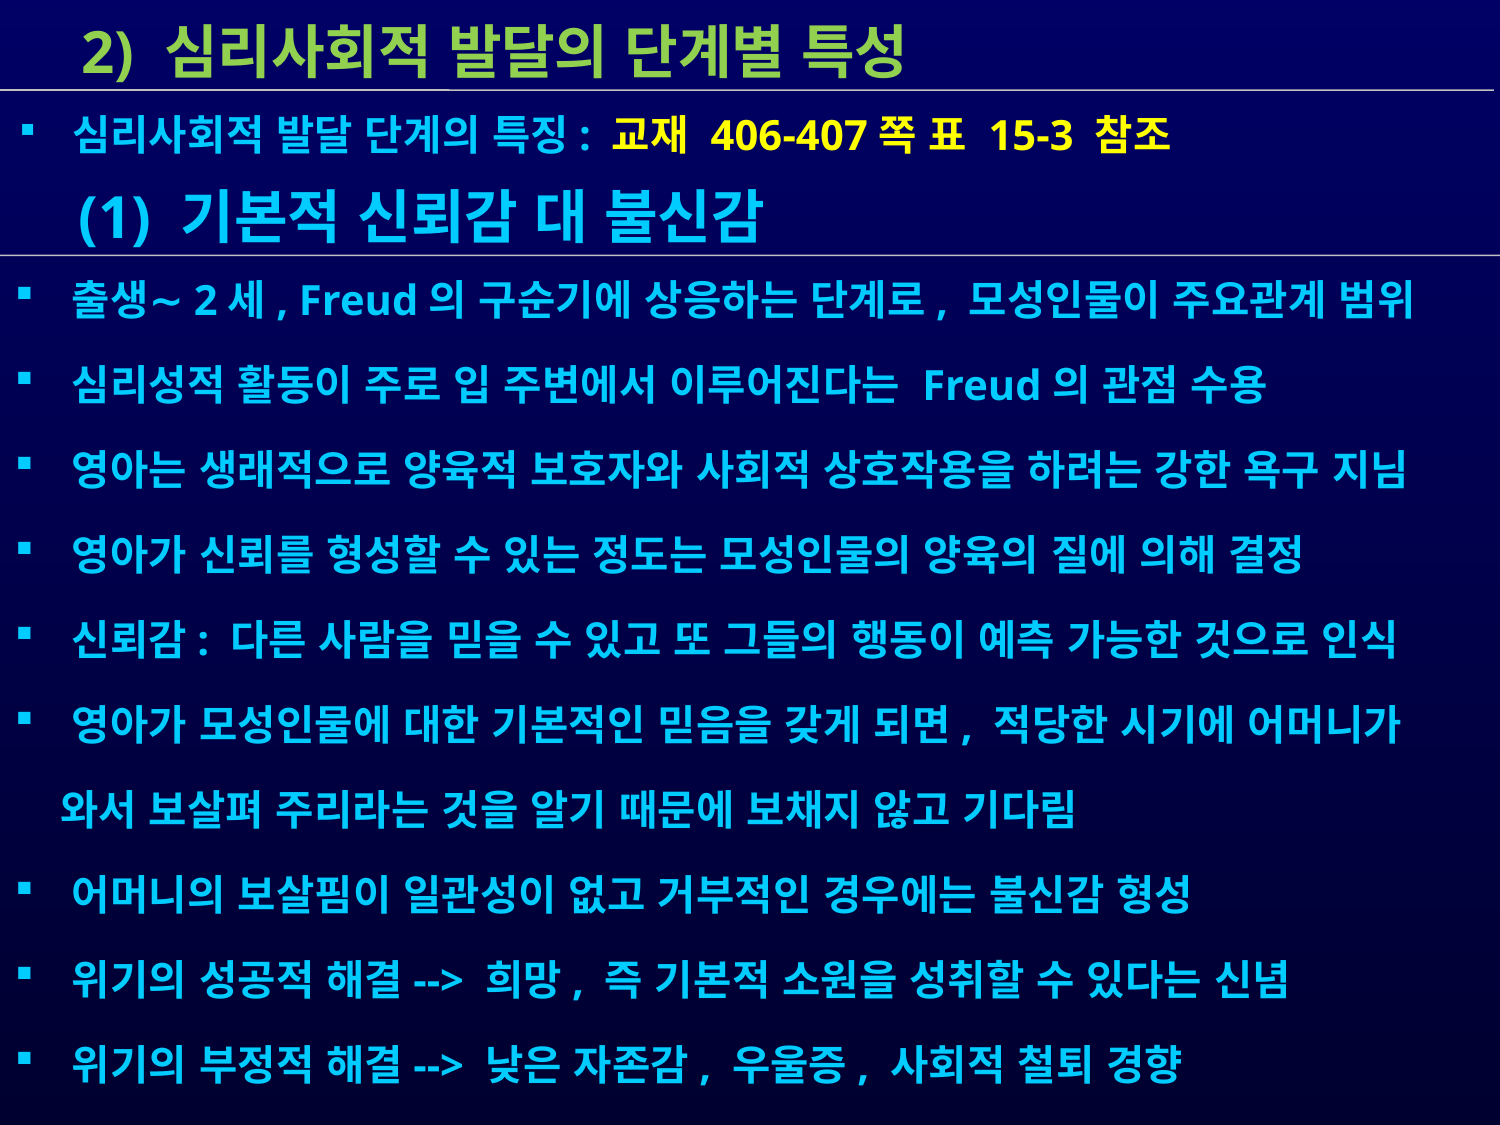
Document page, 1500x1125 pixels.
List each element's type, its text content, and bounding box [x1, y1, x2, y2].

text_box 심리사회적 발달 단계의 특징: 교재 406-407쪽 표 15-3 참조 [4, 101, 1187, 167]
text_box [0, 172, 1500, 1092]
text_box 2) 심리사회적 발달의 단계별 특성 [36, 7, 924, 90]
